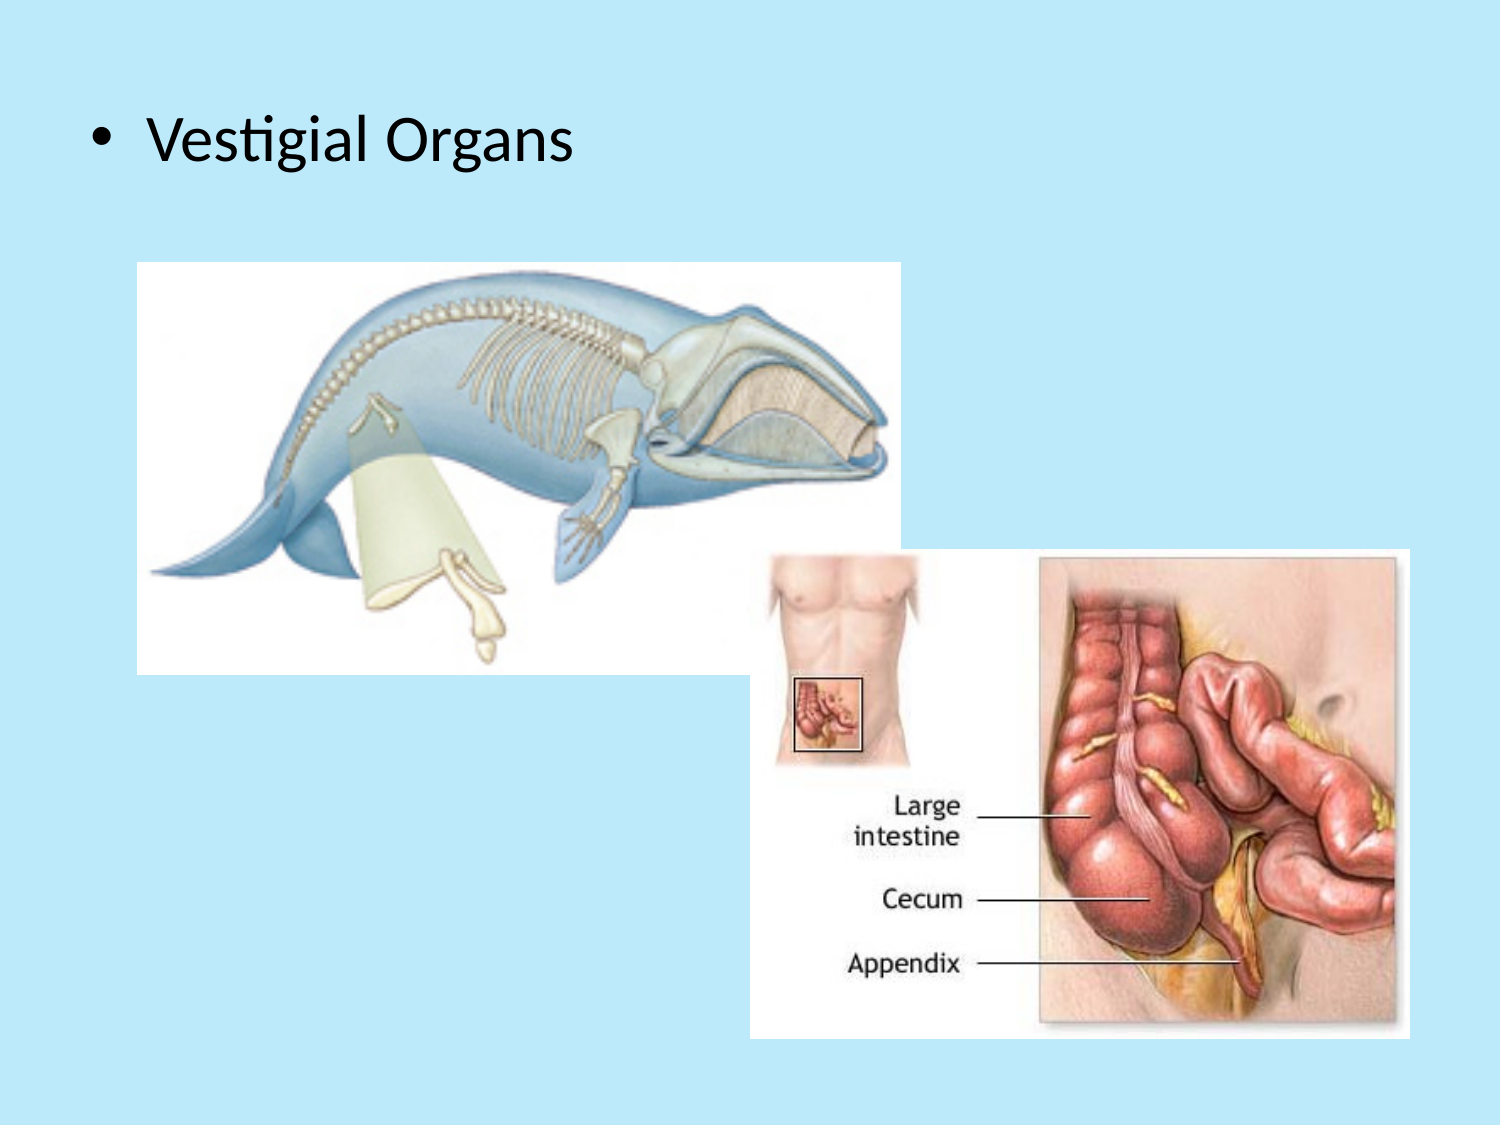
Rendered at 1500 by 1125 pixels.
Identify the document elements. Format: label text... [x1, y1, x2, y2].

list Vestigial Organs [75, 87, 1425, 1005]
picture [137, 262, 1411, 1040]
